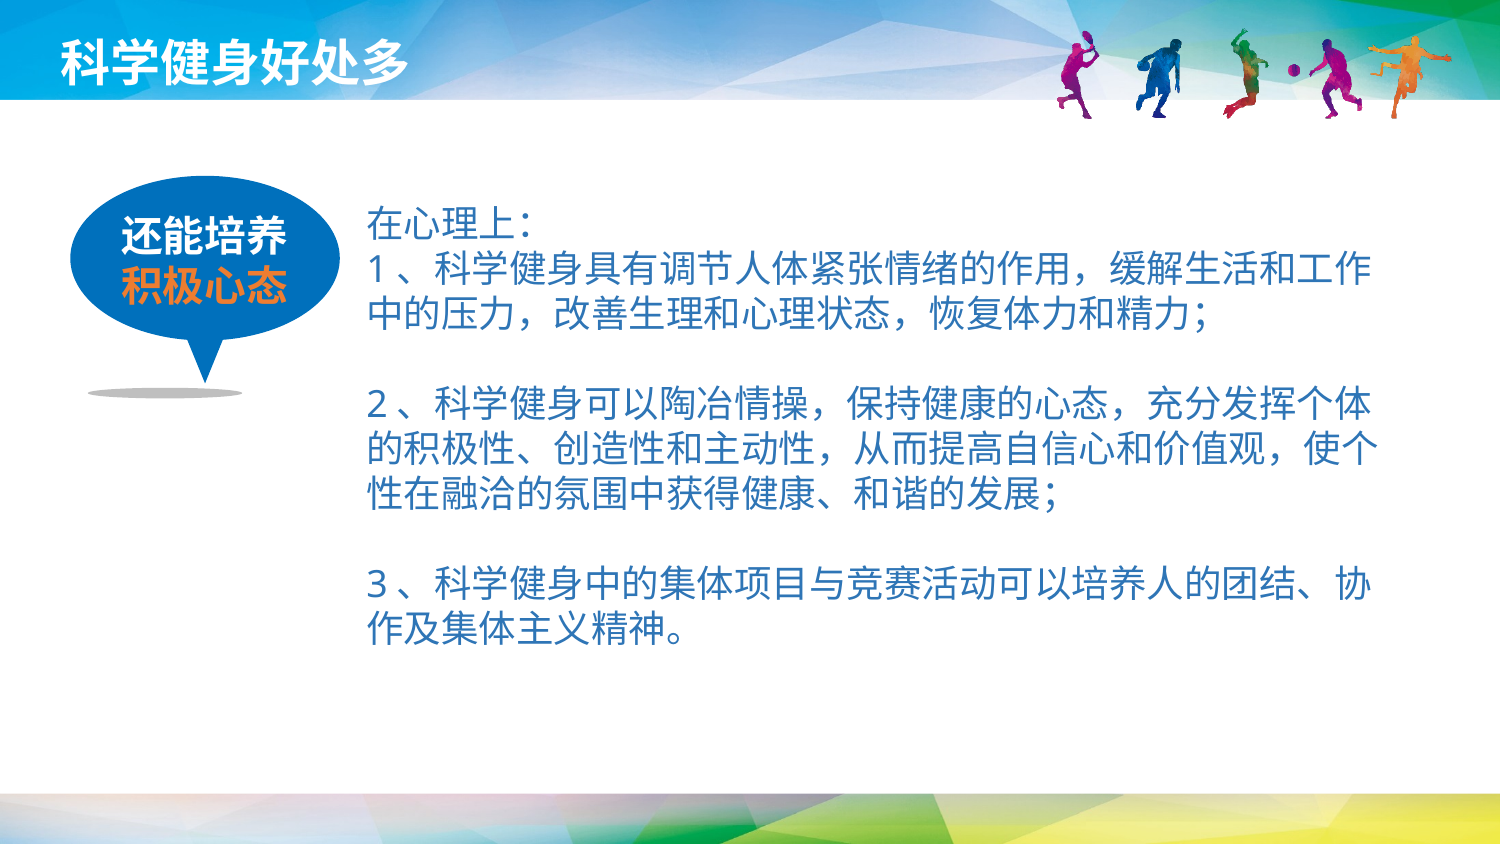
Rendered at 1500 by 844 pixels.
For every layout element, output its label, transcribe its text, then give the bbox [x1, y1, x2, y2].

picture [317, 0, 1500, 119]
text_box 科学健身好处多 [45, 24, 426, 99]
text_box 在心理上： 1、科学健身具有调节人体紧张情绪的作用，缓解生活和工作中的压力，改善生理和心理状态，恢复体力和精力； 2、科学健身可以陶冶情操，保持健康的心态，充分发挥个体的积极性、创造性和主动性，从而提高自信心和价值观，使个性在融洽的氛围中获得健康、和谐的发展； 3、科学健身中的集体项目与竞赛活动可以培养人的团结、协作及集体主义精神。 [351, 192, 1418, 703]
picture [0, 794, 1500, 844]
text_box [70, 175, 341, 399]
